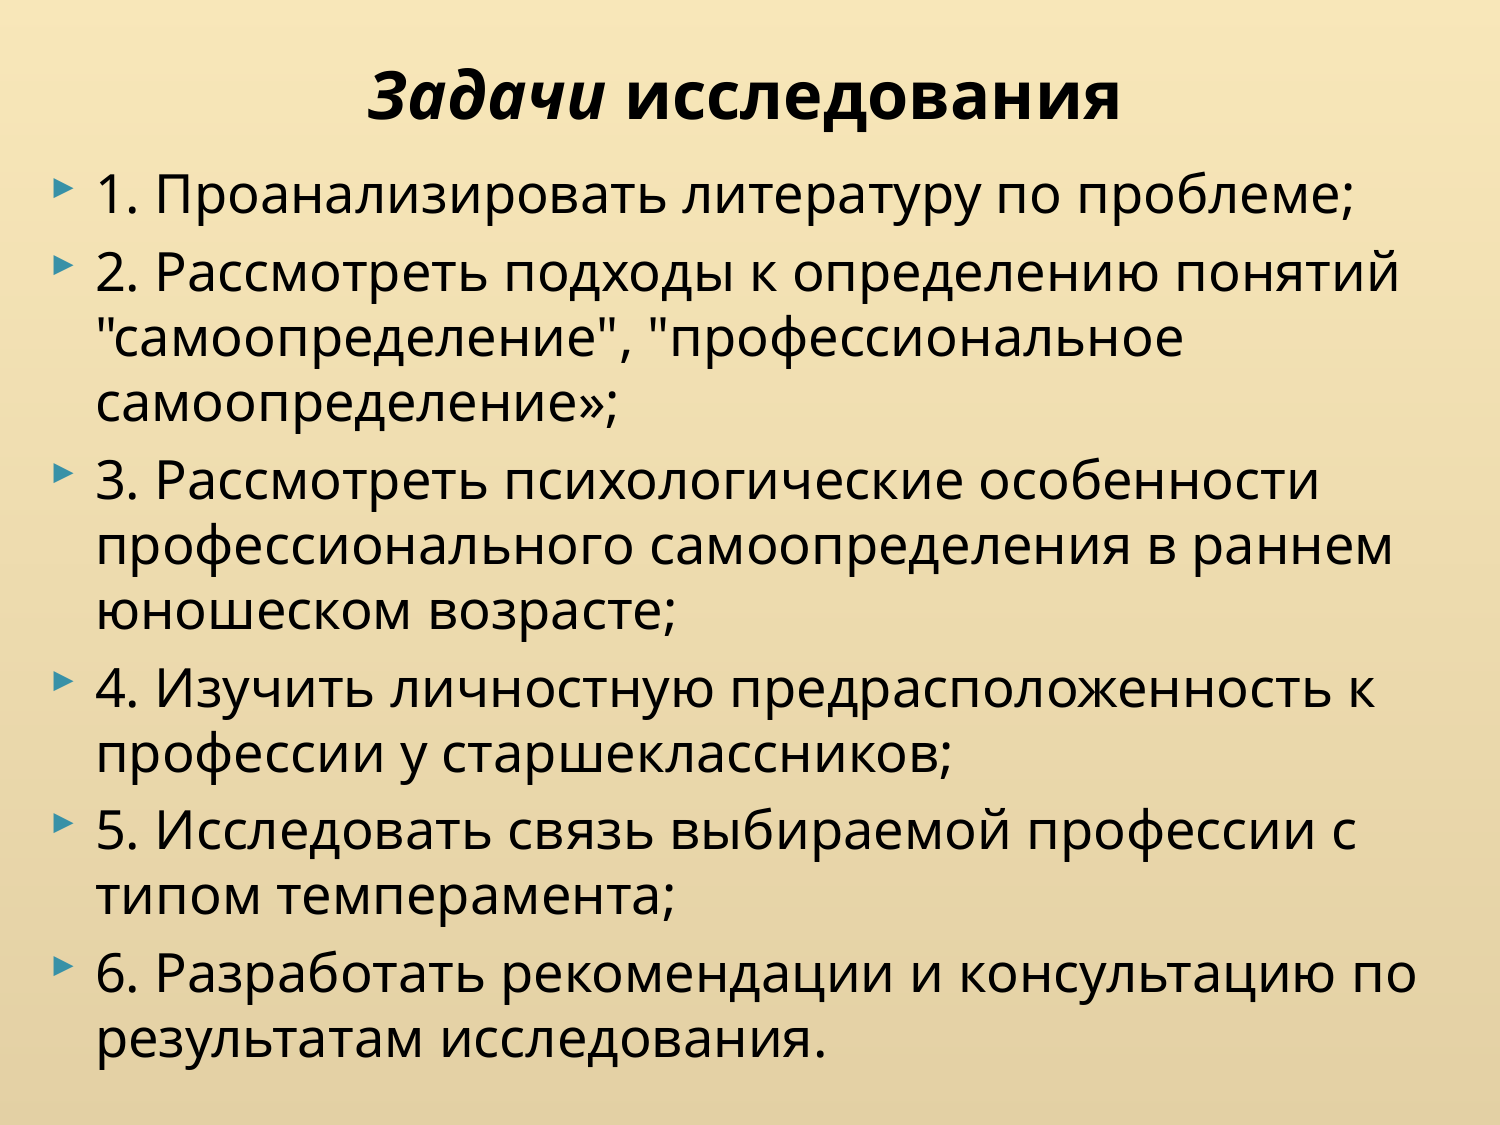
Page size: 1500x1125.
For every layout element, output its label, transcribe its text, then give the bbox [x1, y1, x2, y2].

list 1. Проанализировать литературу по проблеме; 2. Рассмотреть подходы к определению понятий "самоопределение", "профессиональное самоопределение»; 3. Рассмотреть психологические особенности профессионального самоопределения в раннем юношеском возрасте; 4. Изучить личностную предрасположенность к профессии у старшеклассников; 5. Исследовать связь выбираемой профессии с типом темперамента; 6. Разработать рекомендации и консультацию по результатам исследования. [35, 152, 1500, 1090]
title Задачи исследования [70, 35, 1421, 141]
